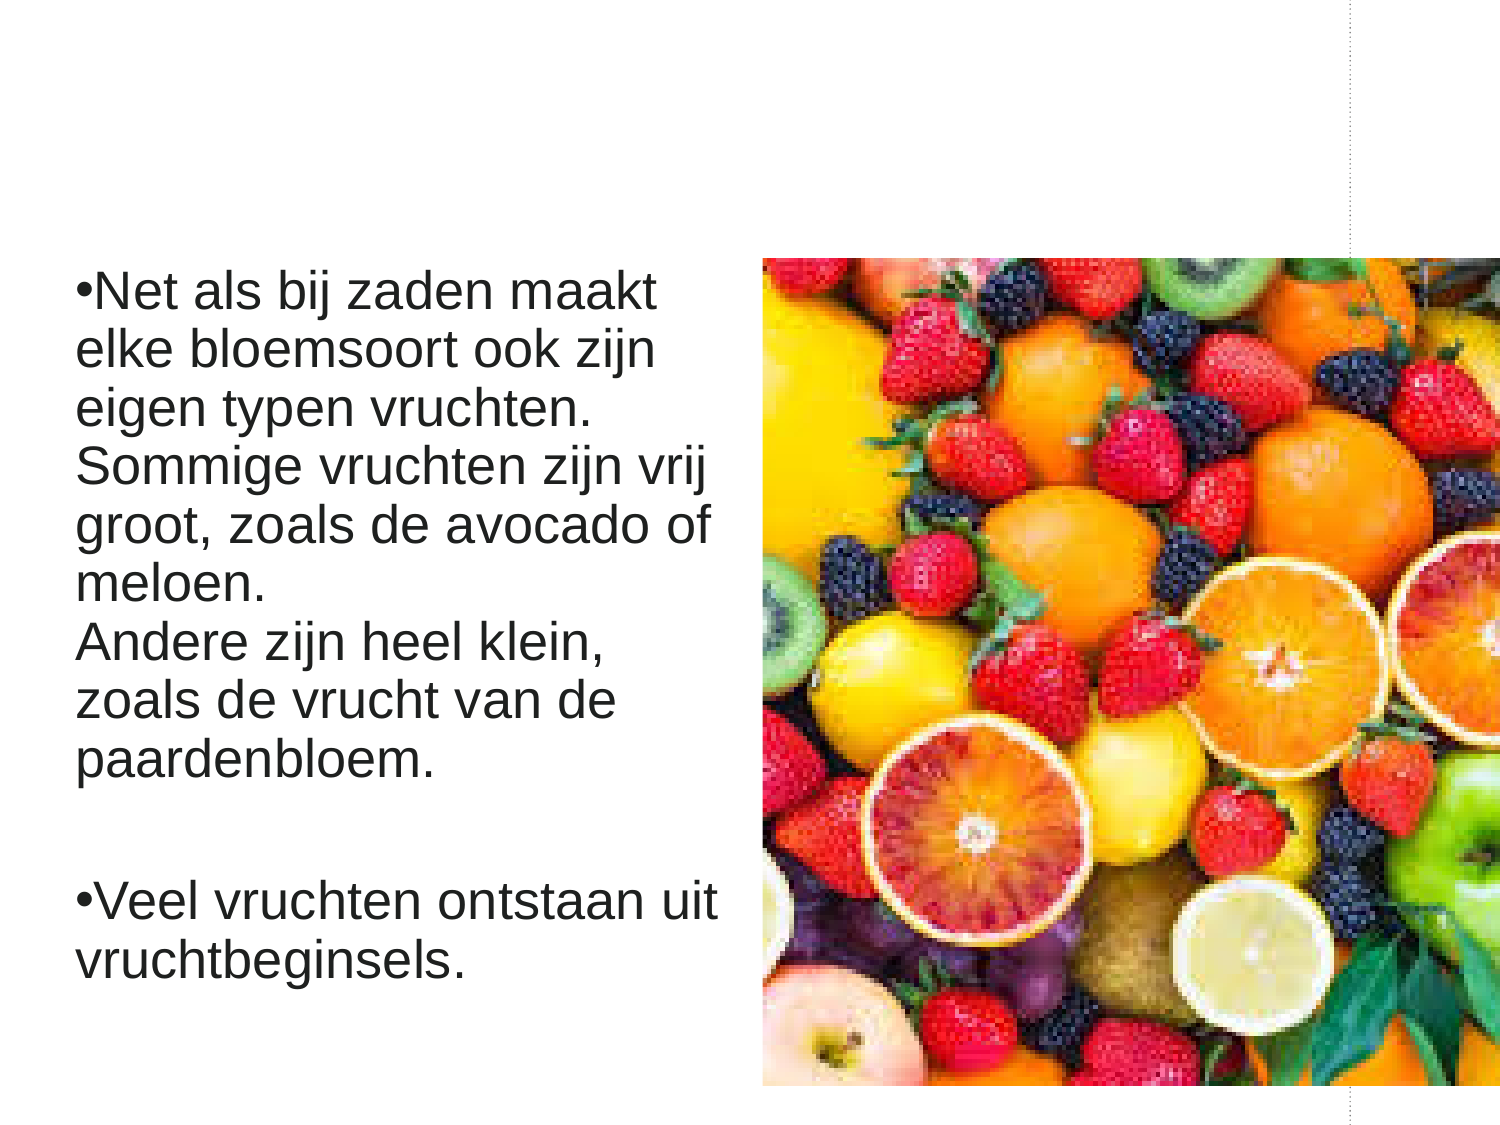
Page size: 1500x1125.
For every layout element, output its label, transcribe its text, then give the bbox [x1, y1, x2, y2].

list Net als bij zaden maakt elke bloemsoort ook zijn eigen typen vruchten. Sommige vruchten zijn vrij groot, zoals de avocado of meloen. Andere zijn heel klein, zoals de vrucht van de paardenbloem. Veel vruchten ontstaan uit vruchtbeginsels. [75, 262, 738, 1005]
picture [762, 0, 1500, 1125]
